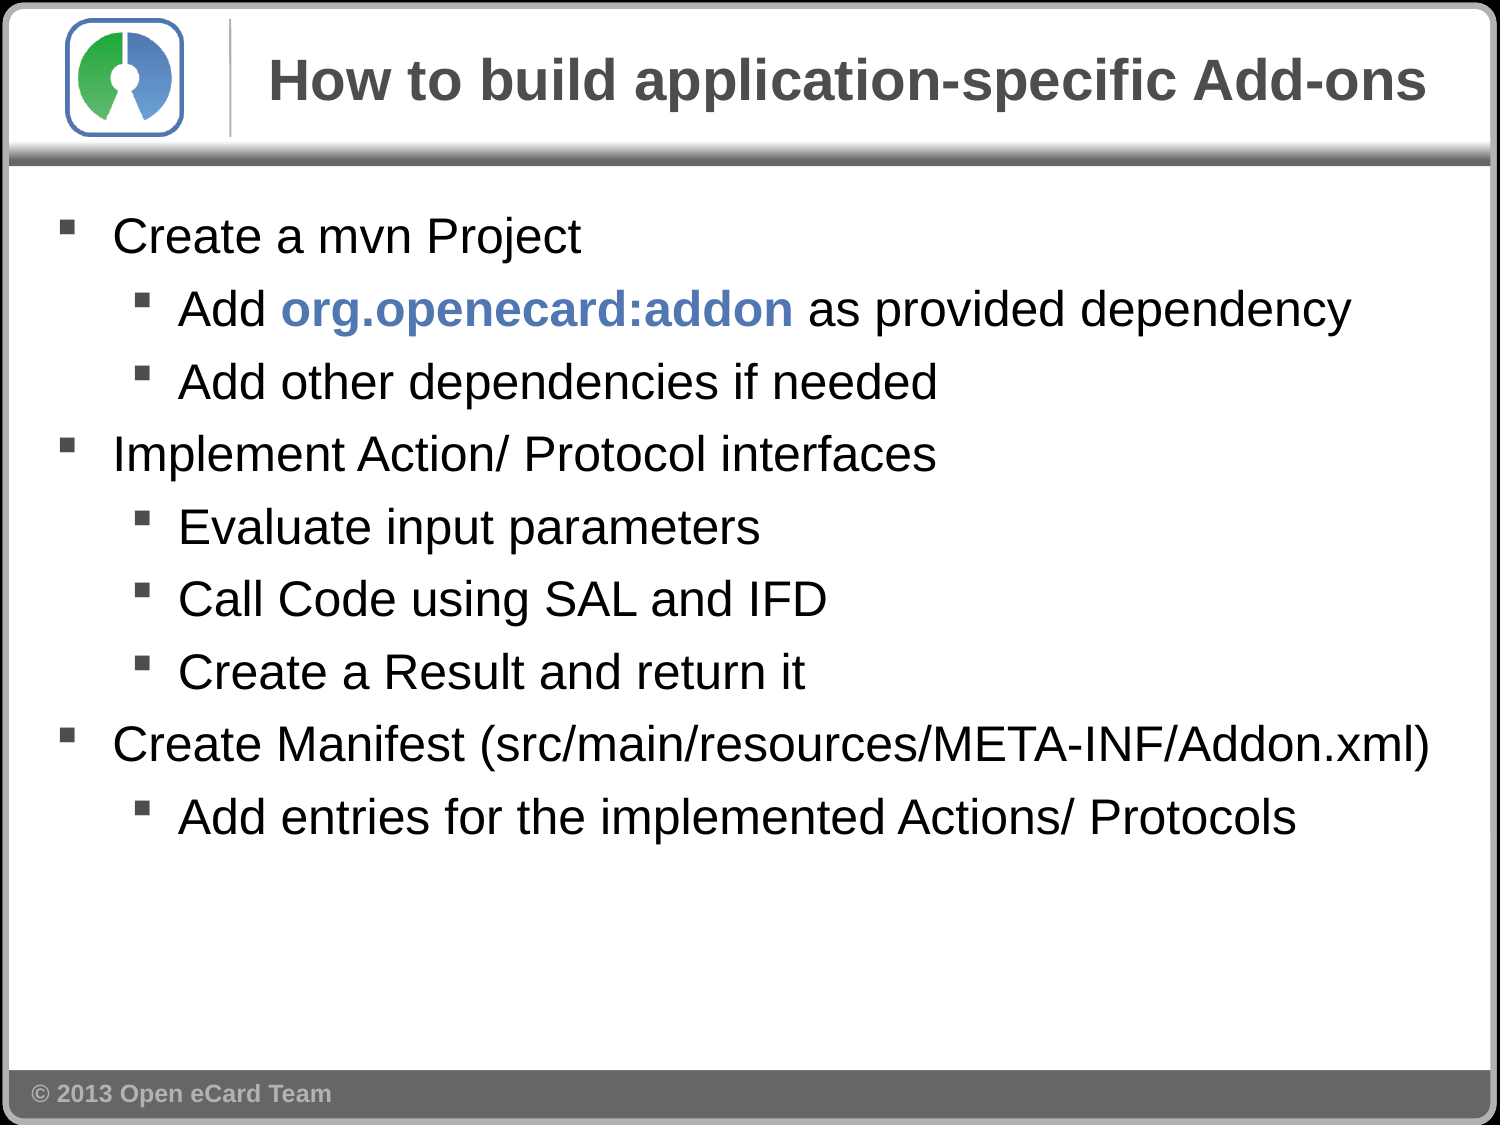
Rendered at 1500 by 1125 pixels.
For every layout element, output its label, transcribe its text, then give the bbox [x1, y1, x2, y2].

list Create a mvn Project Add org.openecard:addon as provided dependency Add other dependencies if needed Implement Action/ Protocol interfaces Evaluate input parameters Call Code using SAL and IFD Create a Result and return it Create Manifest (src/main/resources/META-INF/Addon.xml) Add entries for the implemented Actions/ Protocols [41, 196, 1459, 1023]
picture [1459, 137, 1490, 168]
title How to build application-specific Add-ons [254, 34, 1459, 190]
picture [9, 18, 254, 168]
